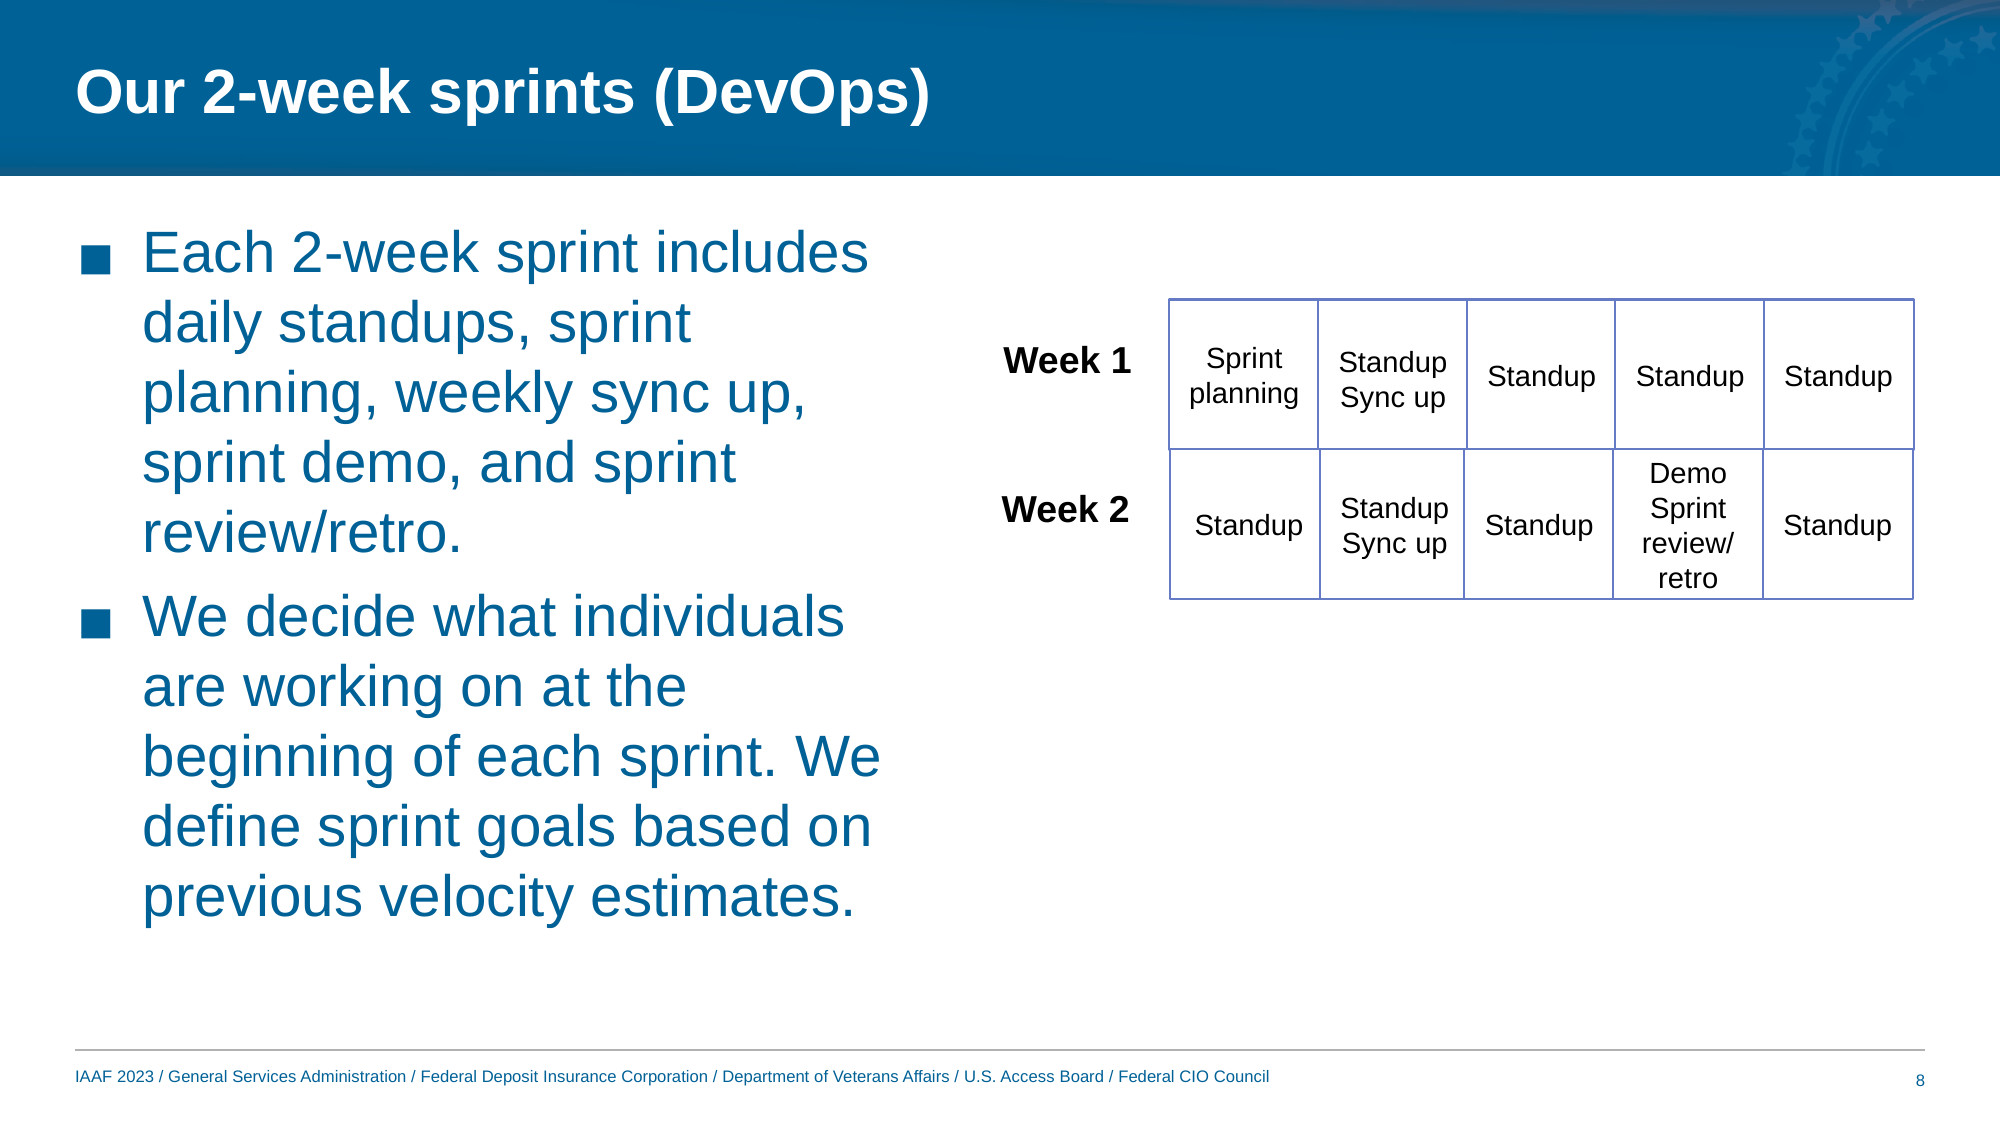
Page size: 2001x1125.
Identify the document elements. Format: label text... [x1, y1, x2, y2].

picture [0, 0, 2000, 176]
slide_number 8 [1880, 1065, 1925, 1095]
list Each 2-week sprint includes daily standups, sprint planning, weekly sync up, sprint demo, and sprint review/retro.​ We decide what individuals are working on at the beginning of each sprint. We define sprint goals based on previous velocity estimates. [52, 206, 915, 1017]
title Our 2-week sprints (DevOps) [75, 52, 1800, 128]
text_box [980, 299, 1914, 600]
picture [0, 168, 666, 176]
